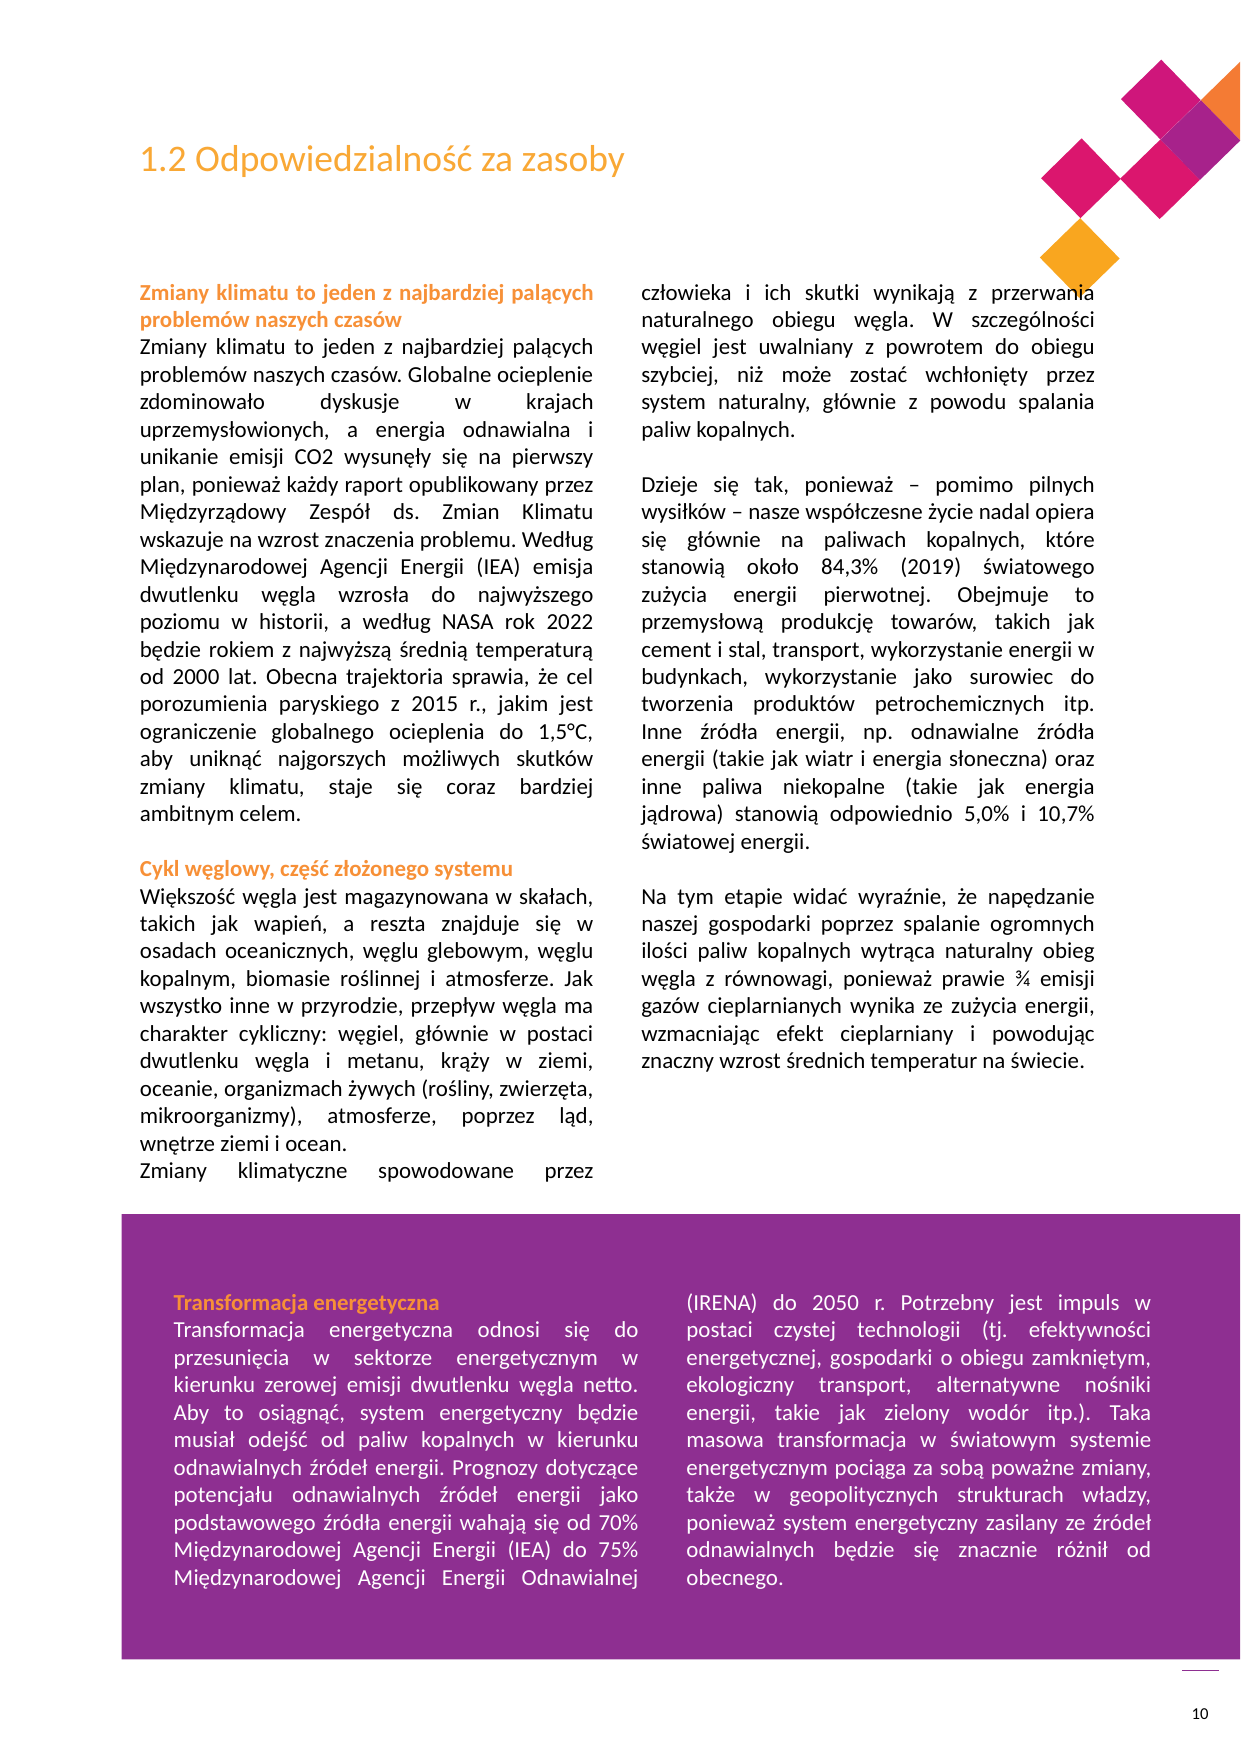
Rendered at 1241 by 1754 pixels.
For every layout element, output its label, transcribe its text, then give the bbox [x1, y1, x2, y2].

text_box 1.2 Odpowiedzialność za zasoby [124, 126, 760, 204]
slide_number 10 [1169, 1674, 1231, 1751]
text_box Zmiany klimatu to jeden z najbardziej palących problemów naszych czasów Zmiany klimatu to jeden z najbardziej palących problemów naszych czasów. Globalne ocieplenie zdominowało dyskusje w krajach uprzemysłowionych, a energia odnawialna i unikanie emisji CO2 wysunęły się na pierwszy plan, ponieważ każdy raport opublikowany przez Międzyrządowy Zespół ds. Zmian Klimatu wskazuje na wzrost znaczenia problemu. Według Międzynarodowej Agencji Energii (IEA) emisja dwutlenku węgla wzrosła do najwyższego poziomu w historii, a według NASA rok 2022 będzie rokiem z najwyższą średnią temperaturą od 2000 lat. Obecna trajektoria sprawia, że cel porozumienia paryskiego z 2015 r., jakim jest ograniczenie globalnego ocieplenia do 1,5°C, aby uniknąć najgorszych możliwych skutków zmiany klimatu, staje się coraz bardziej ambitnym celem. Cykl węglowy, część złożonego systemu Większość węgla jest magazynowana w skałach, takich jak wapień, a reszta znajduje się w osadach oceanicznych, węglu glebowym, węglu kopalnym, biomasie roślinnej i atmosferze. Jak wszystko inne w przyrodzie, przepływ węgla ma charakter cykliczny: węgiel, głównie w postaci dwutlenku węgla i metanu, krąży w ziemi, oceanie, organizmach żywych (rośliny, zwierzęta, mikroorganizmy), atmosferze, poprzez ląd, wnętrze ziemi i ocean. Zmiany klimatyczne spowodowane przez człowieka i ich skutki wynikają z przerwania naturalnego obiegu węgla. W szczególności węgiel jest uwalniany z powrotem do obiegu szybciej, niż może zostać wchłonięty przez system naturalny, głównie z powodu spalania paliw kopalnych. Dzieje się tak, ponieważ – pomimo pilnych wysiłków – nasze współczesne życie nadal opiera się głównie na paliwach kopalnych, które stanowią około 84,3% (2019) światowego zużycia energii pierwotnej. Obejmuje to przemysłową produkcję towarów, takich jak cement i stal, transport, wykorzystanie energii w budynkach, wykorzystanie jako surowiec do tworzenia produktów petrochemicznych itp. Inne źródła energii, np. odnawialne źródła energii (takie jak wiatr i energia słoneczna) oraz inne paliwa niekopalne (takie jak energia jądrowa) stanowią odpowiednio 5,0% i 10,7% światowej energii. Na tym etapie widać wyraźnie, że napędzanie naszej gospodarki poprzez spalanie ogromnych ilości paliw kopalnych wytrąca naturalny obieg węgla z równowagi, ponieważ prawie ¾ emisji gazów cieplarnianych wynika ze zużycia energii, wzmacniając efekt cieplarniany i powodując znaczny wzrost średnich temperatur na świecie. [124, 269, 1111, 1009]
text_box [121, 1214, 1241, 1660]
text_box Transformacja energetyczna Transformacja energetyczna odnosi się do przesunięcia w sektorze energetycznym w kierunku zerowej emisji dwutlenku węgla netto. Aby to osiągnąć, system energetyczny będzie musiał odejść od paliw kopalnych w kierunku odnawialnych źródeł energii. Prognozy dotyczące potencjału odnawialnych źródeł energii jako podstawowego źródła energii wahają się od 70% Międzynarodowej Agencji Energii (IEA) do 75% Międzynarodowej Agencji Energii Odnawialnej (IRENA) do 2050 r. Potrzebny jest impuls w postaci czystej technologii (tj. efektywności energetycznej, gospodarki o obiegu zamkniętym, ekologiczny transport, alternatywne nośniki energii, takie jak zielony wodór itp.). Taka masowa transformacja w światowym systemie energetycznym pociąga za sobą poważne zmiany, także w geopolitycznych strukturach władzy, ponieważ system energetyczny zasilany ze źródeł odnawialnych będzie się znacznie różnił od obecnego. [158, 1280, 1167, 1617]
